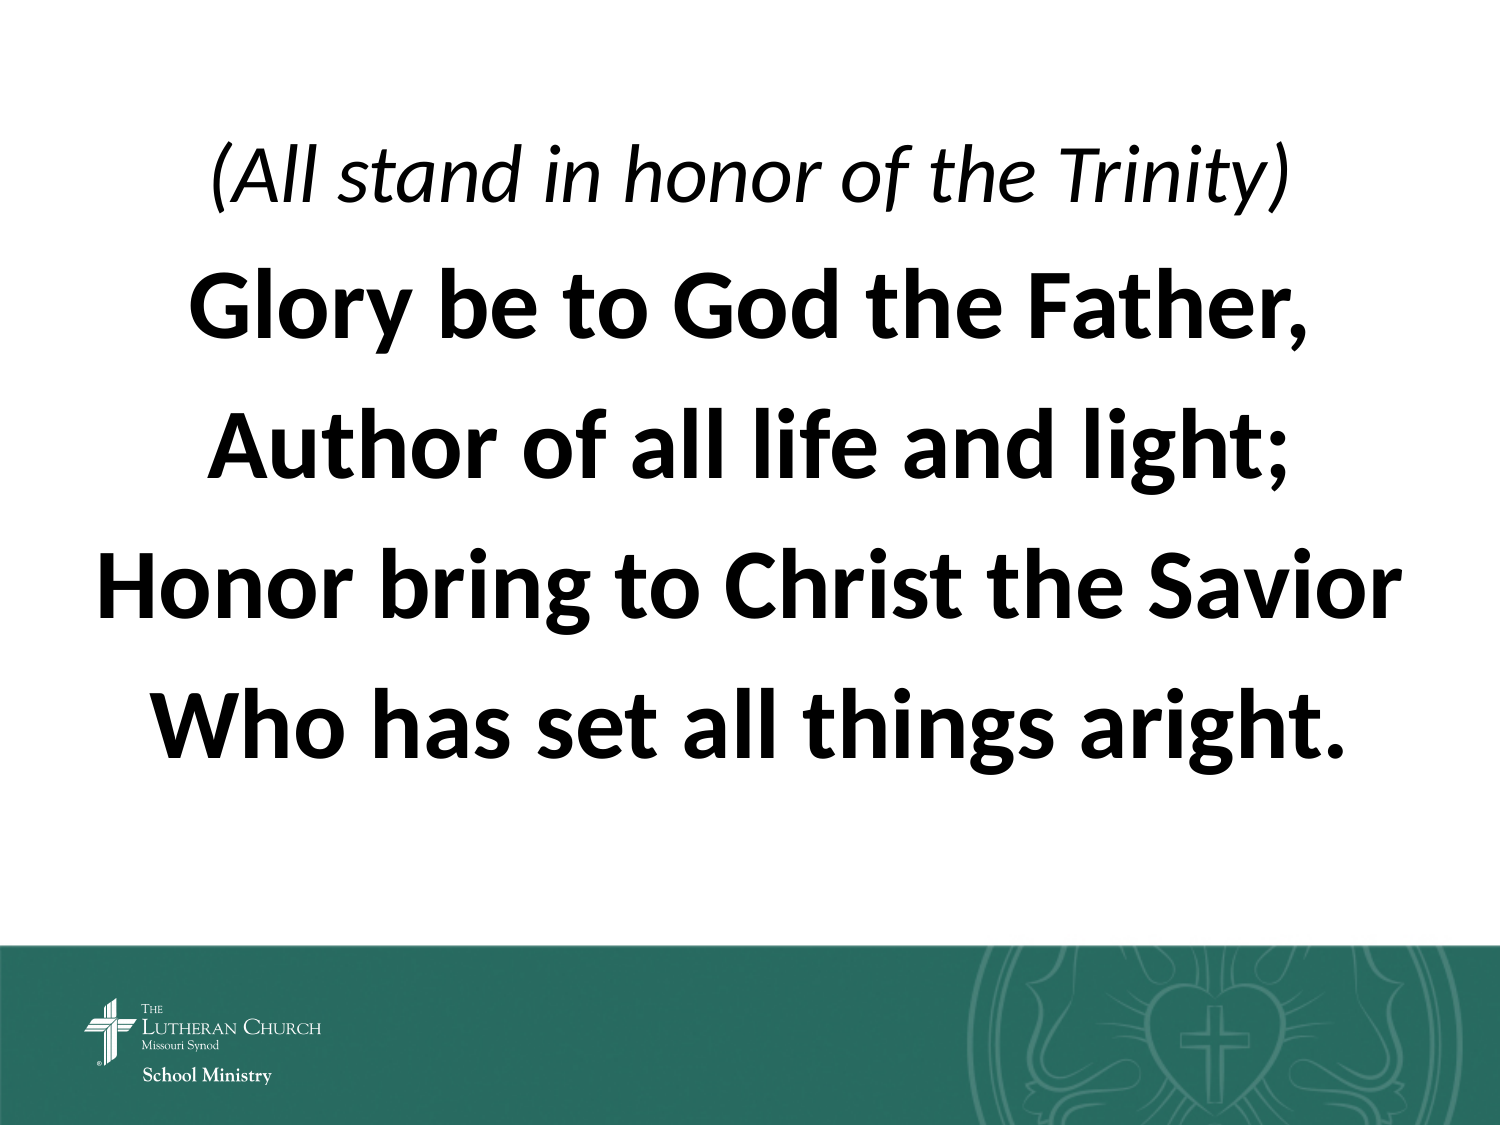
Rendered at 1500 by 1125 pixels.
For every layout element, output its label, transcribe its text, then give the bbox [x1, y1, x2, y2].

list (All stand in honor of the Trinity) Glory be to God the Father, Author of all life and light; Honor bring to Christ the Savior Who has set all things aright. [73, 111, 1428, 975]
picture [0, 0, 1500, 1125]
